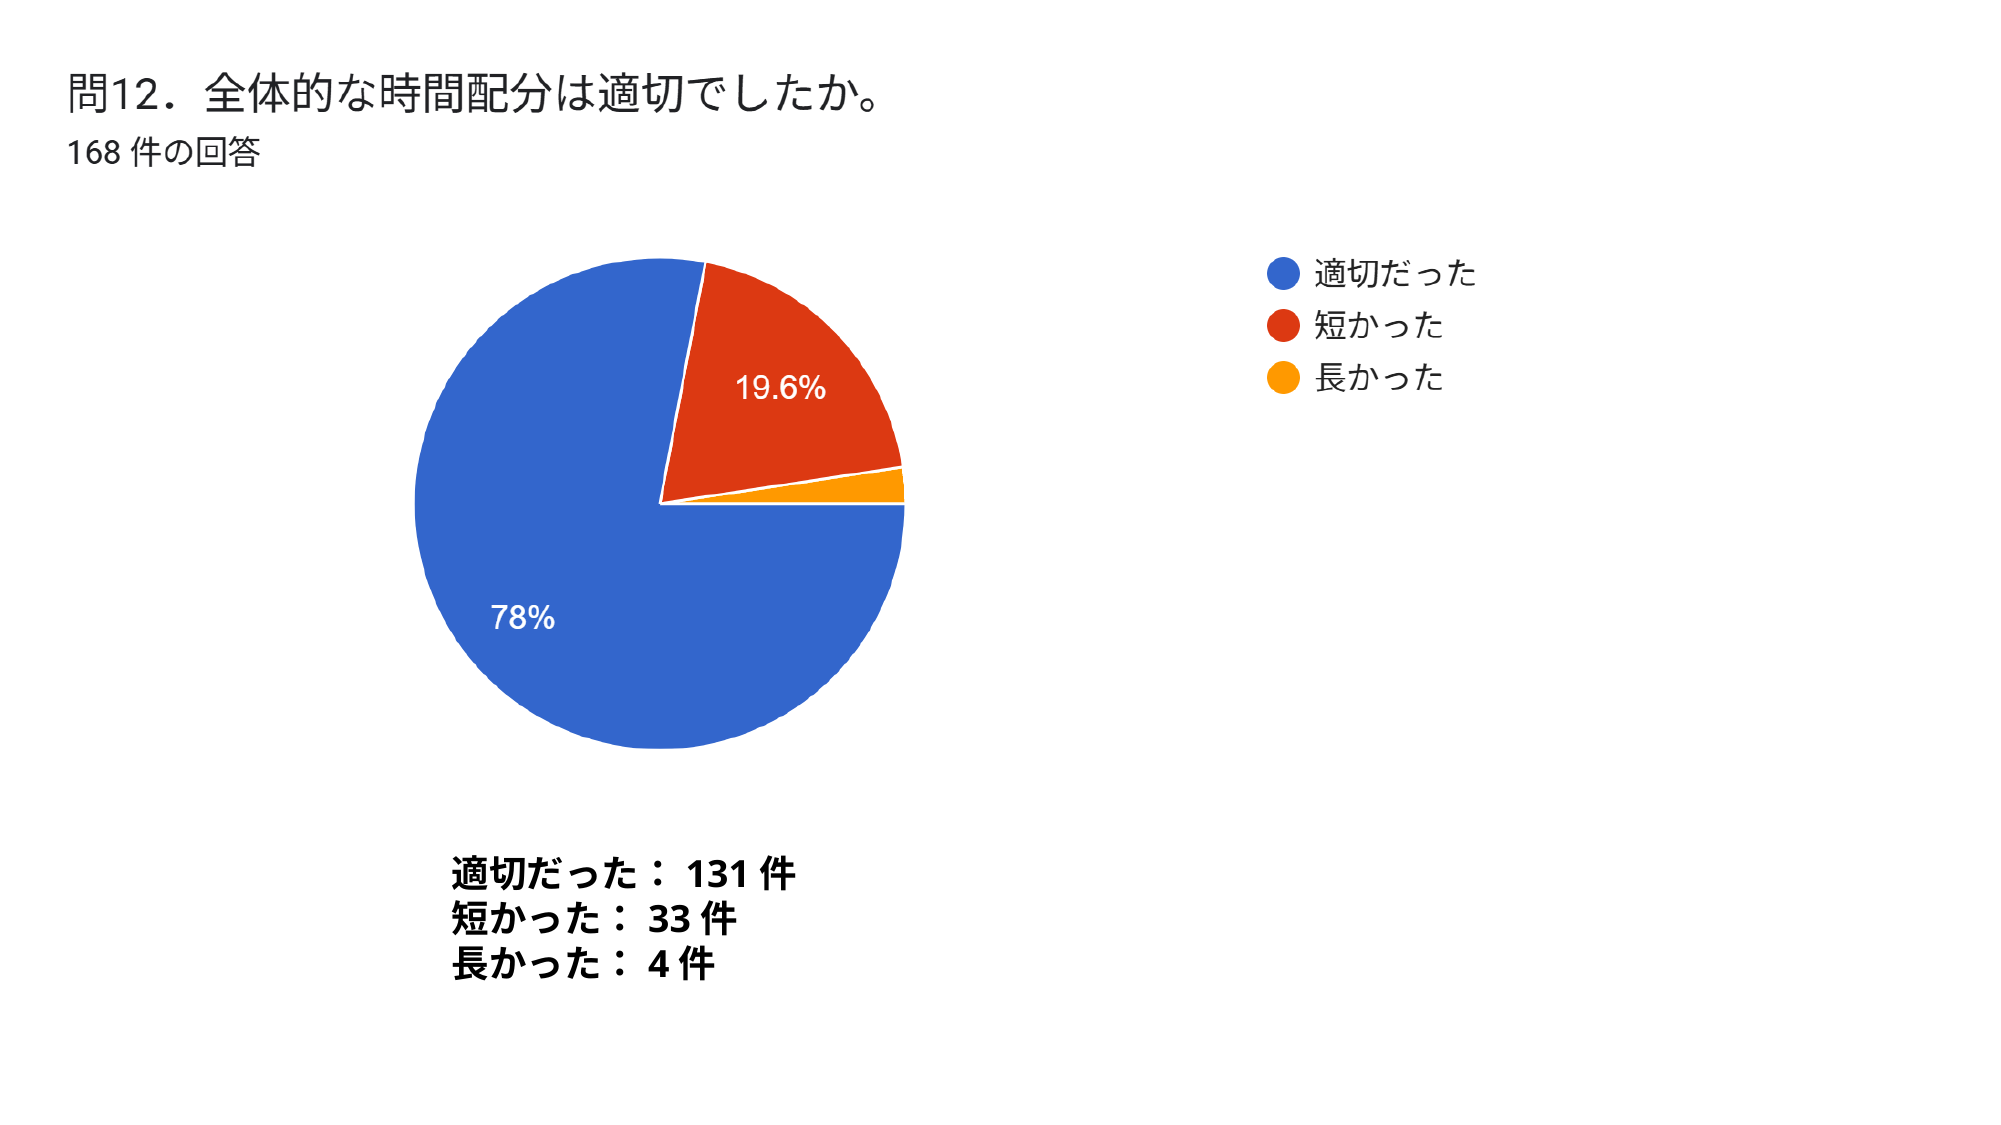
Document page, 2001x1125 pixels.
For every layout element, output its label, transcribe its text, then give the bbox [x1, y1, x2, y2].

picture [0, 0, 2000, 844]
text_box 適切だった：131件 短かった：33件 長かった：4件 [436, 844, 1350, 993]
